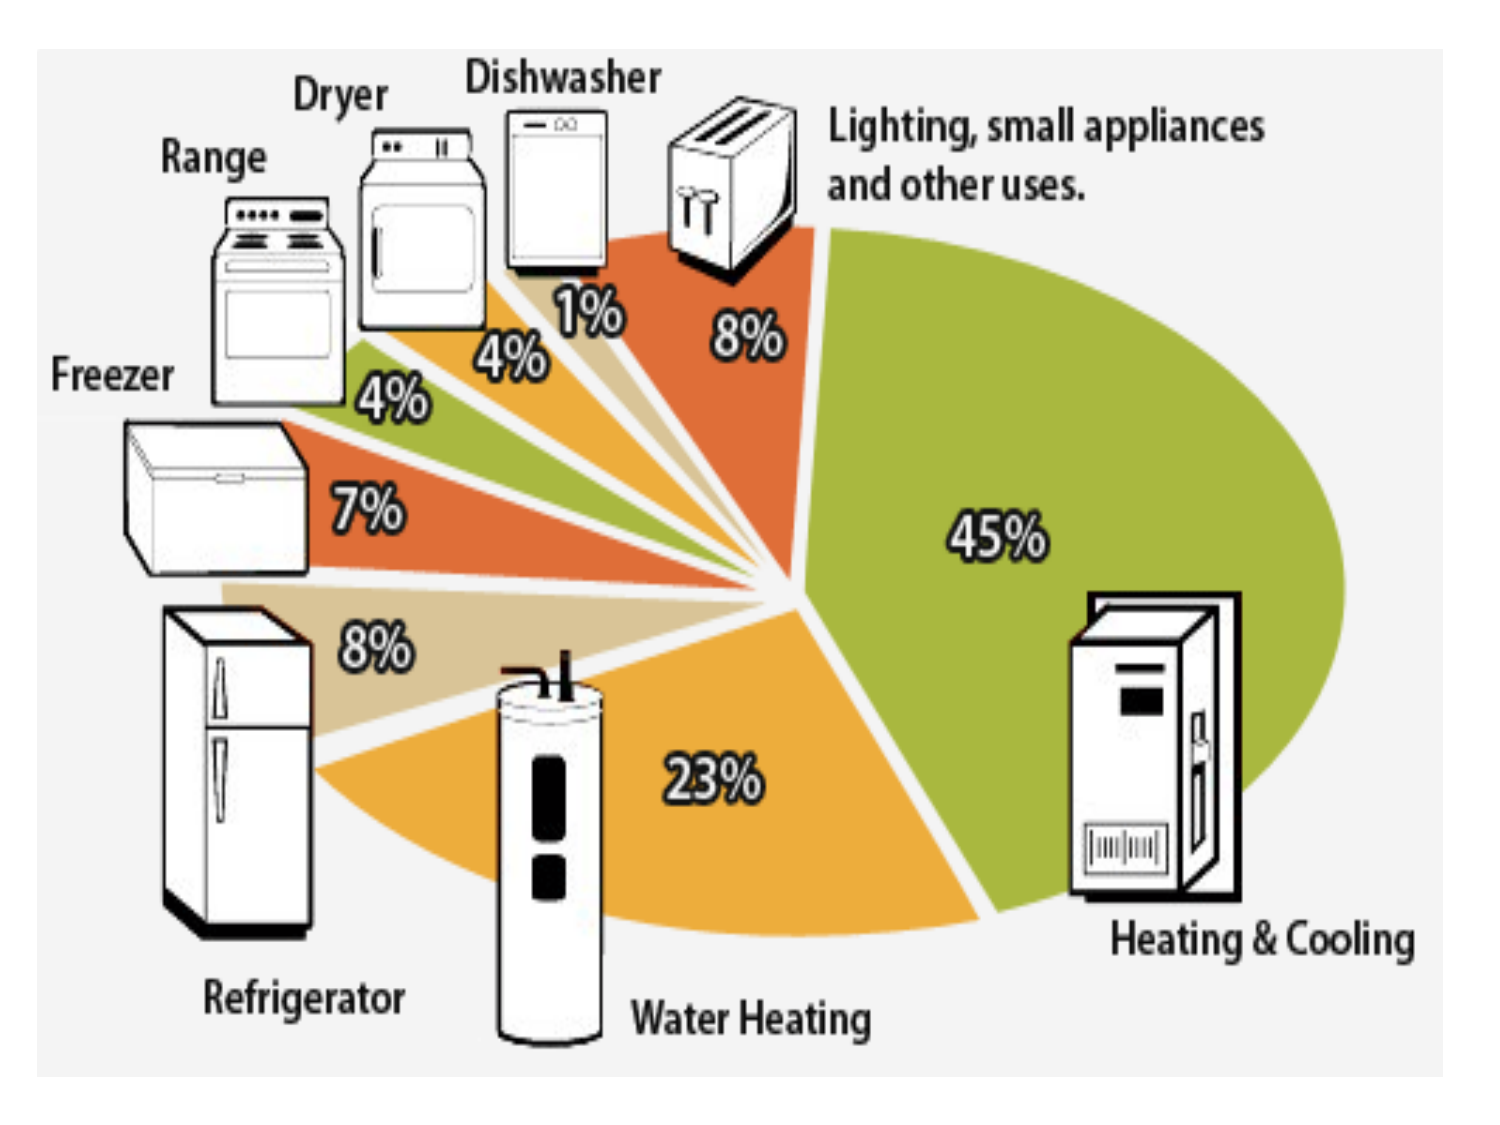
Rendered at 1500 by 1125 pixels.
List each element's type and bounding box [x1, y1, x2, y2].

list [37, 49, 1443, 1077]
